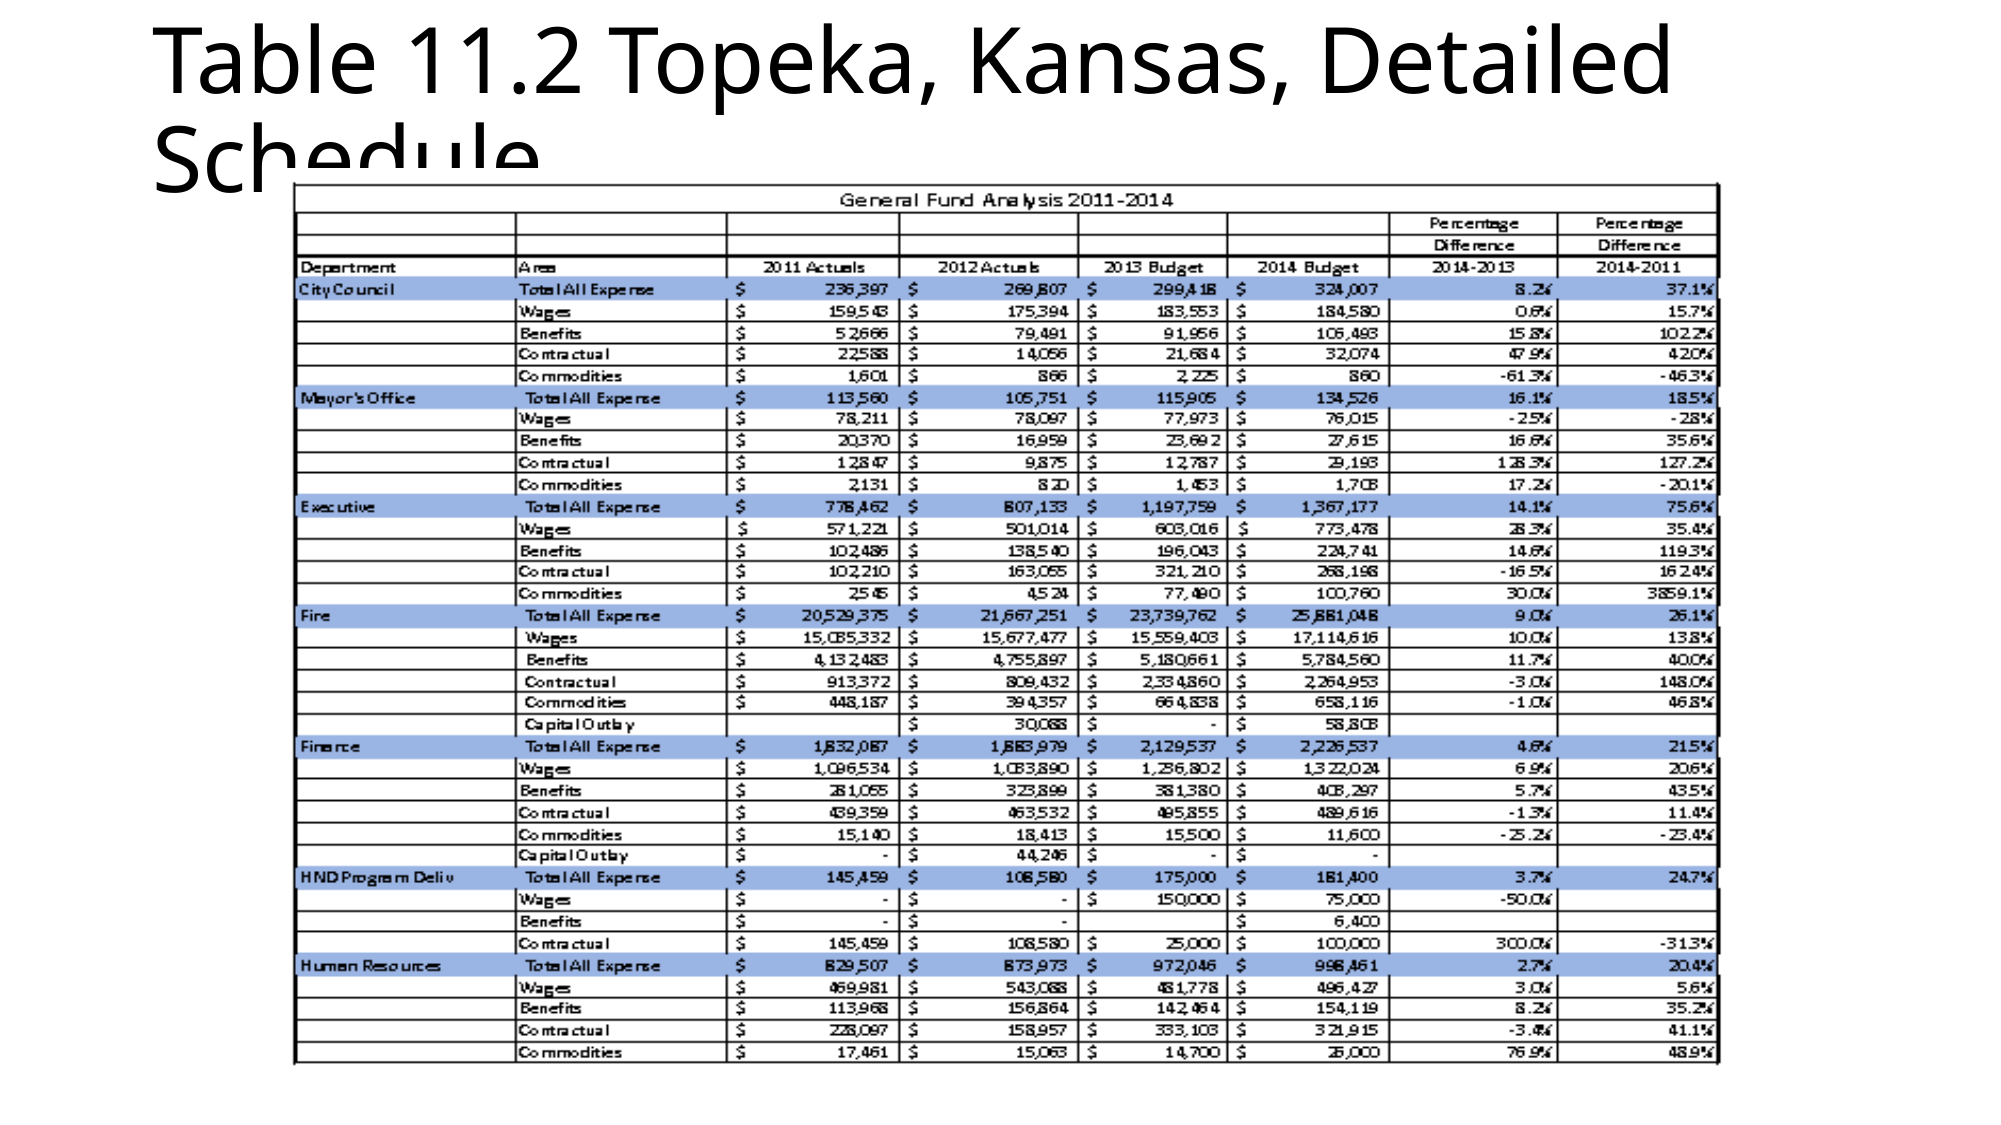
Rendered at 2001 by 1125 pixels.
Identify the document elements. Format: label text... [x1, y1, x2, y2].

picture [264, 168, 1736, 1082]
title Table 11.2 Topeka, Kansas, Detailed Schedule [137, 59, 1863, 278]
